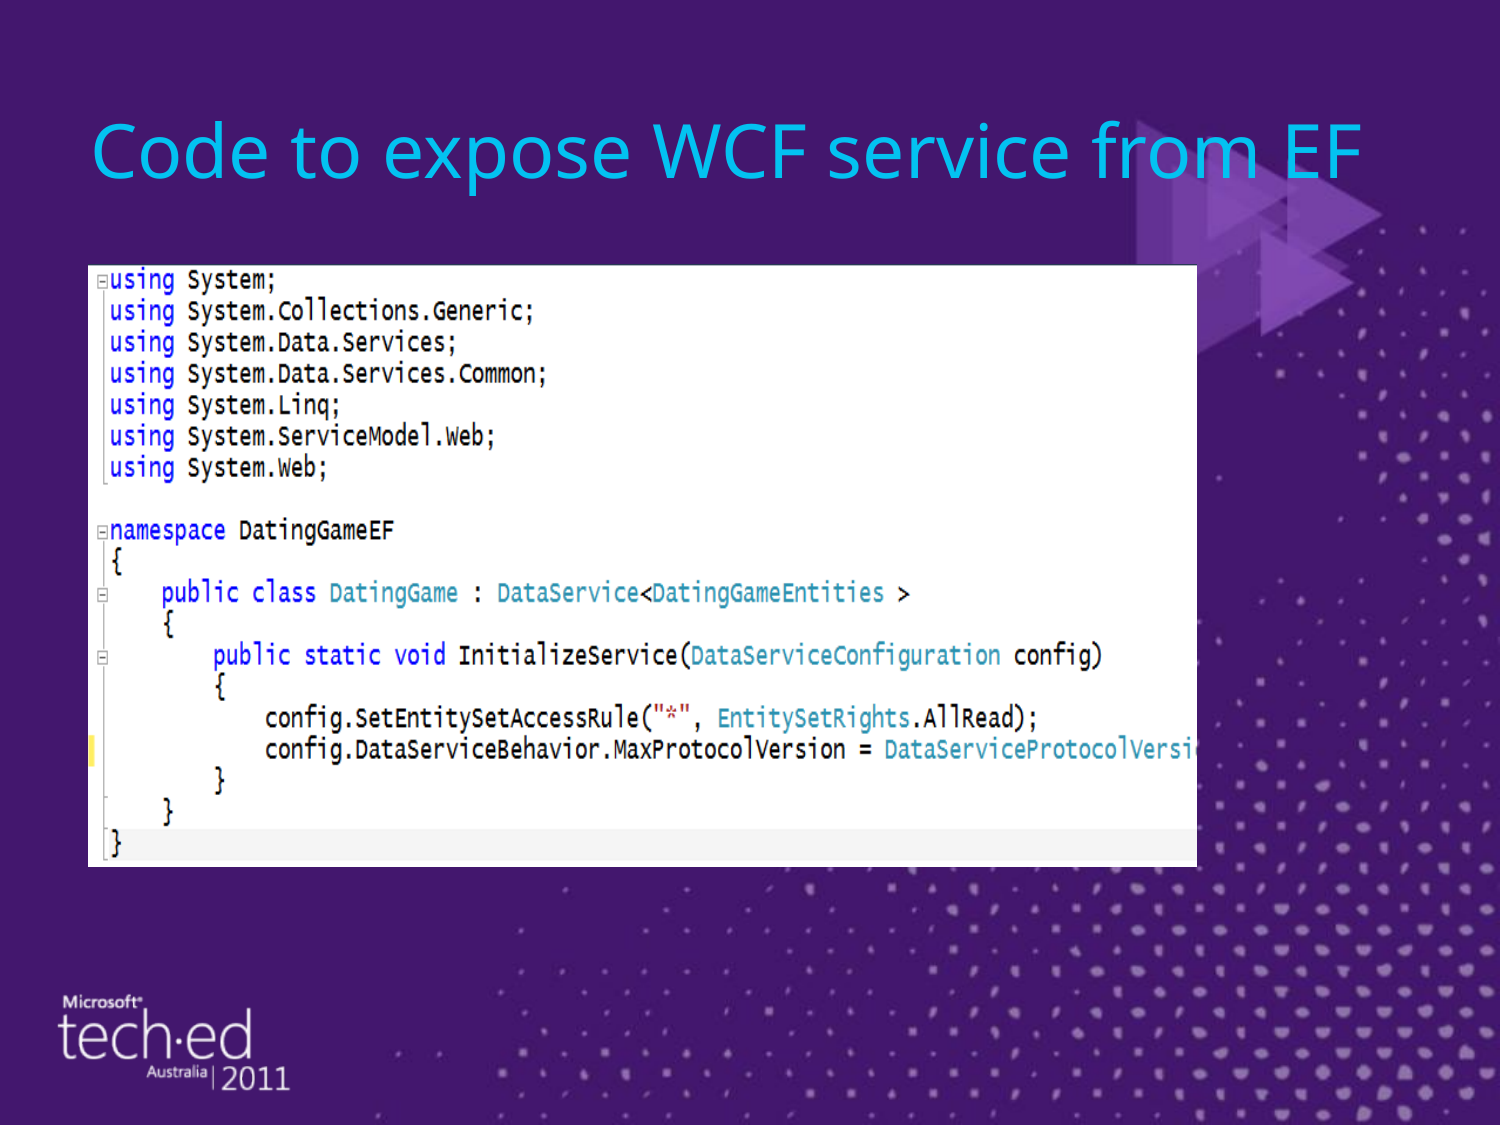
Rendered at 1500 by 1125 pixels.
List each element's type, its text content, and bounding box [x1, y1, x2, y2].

picture [0, 0, 1500, 1125]
title Code to expose WCF service from EF [75, 54, 1425, 243]
